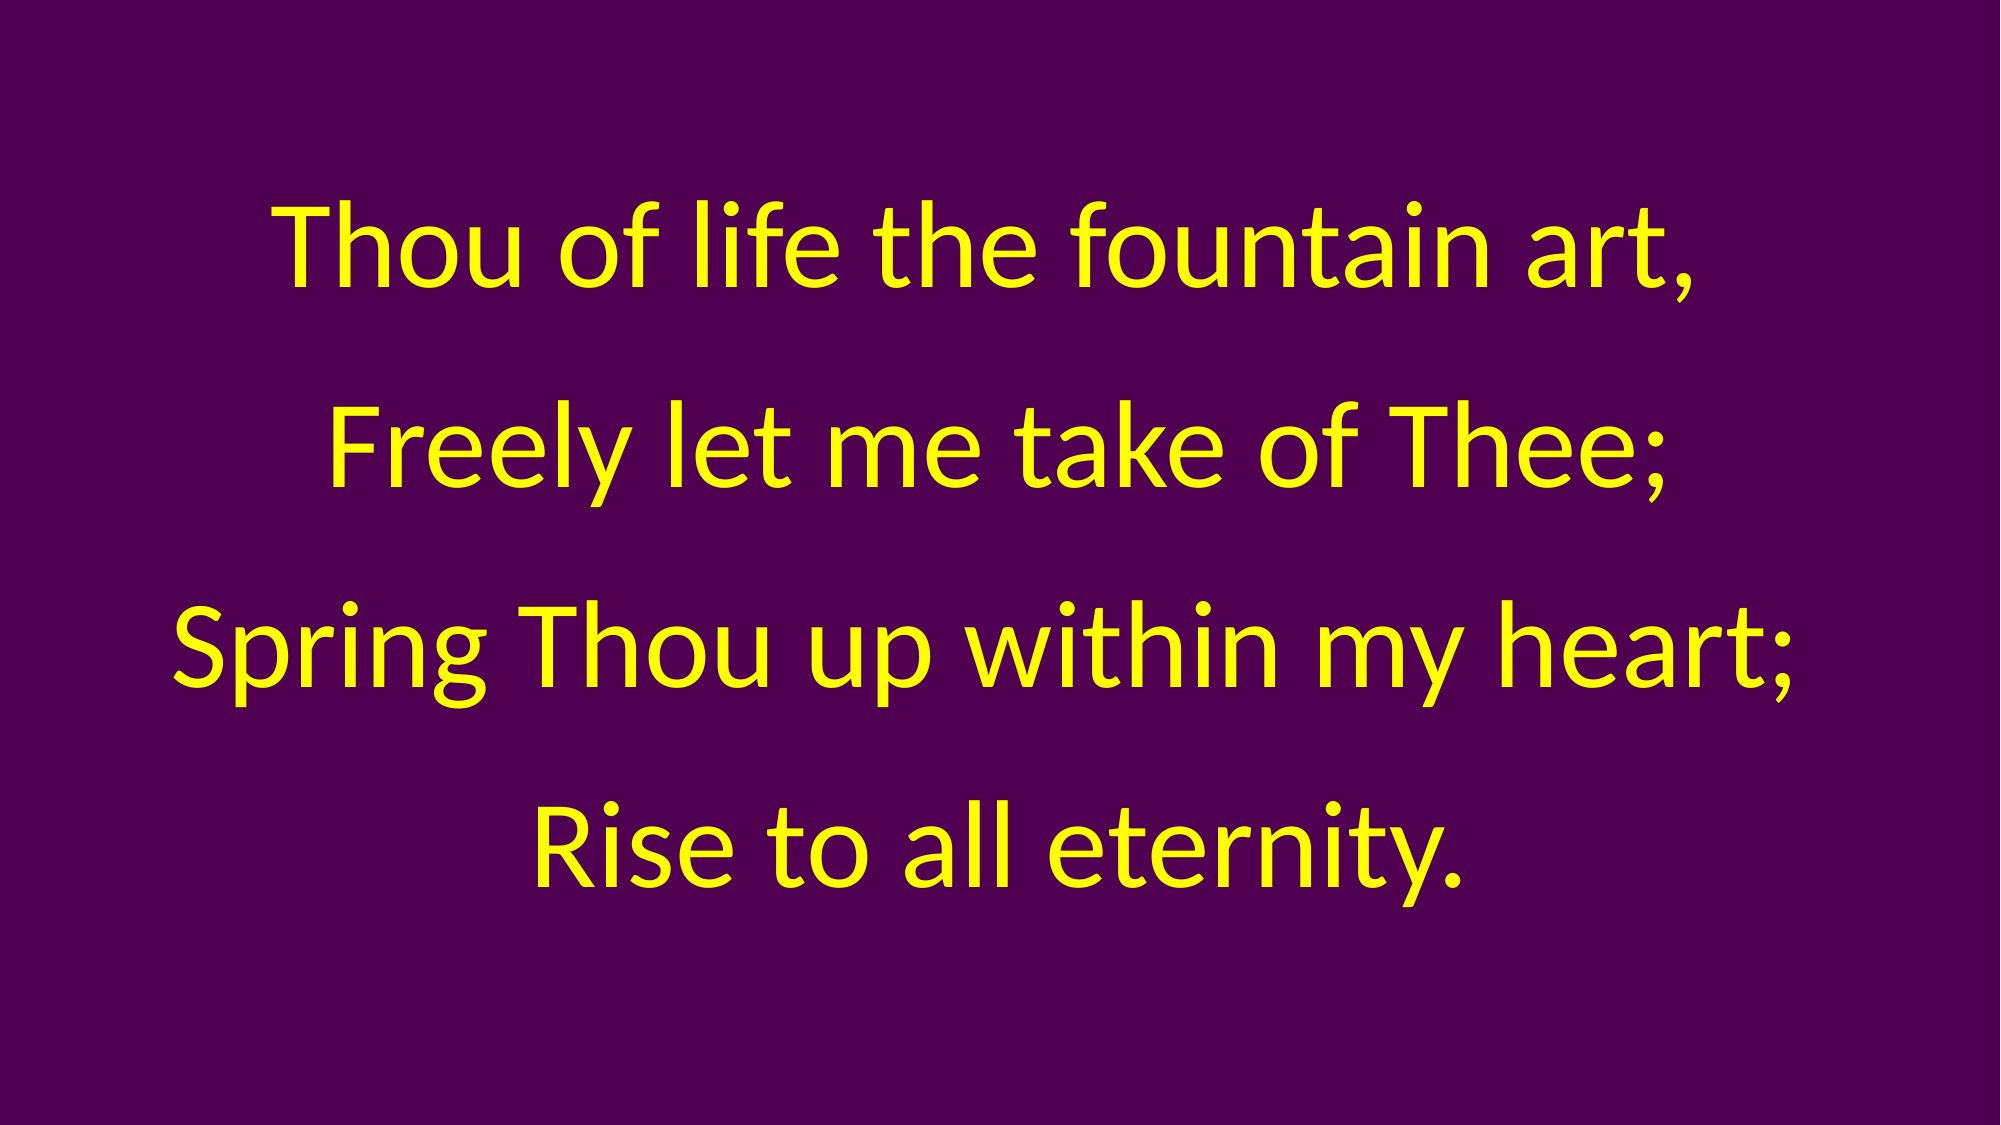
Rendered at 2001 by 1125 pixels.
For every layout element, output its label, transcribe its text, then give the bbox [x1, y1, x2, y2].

text_box Thou of life the fountain art, Freely let me take of Thee; Spring Thou up within my heart; Rise to all eternity. [0, 154, 2000, 920]
